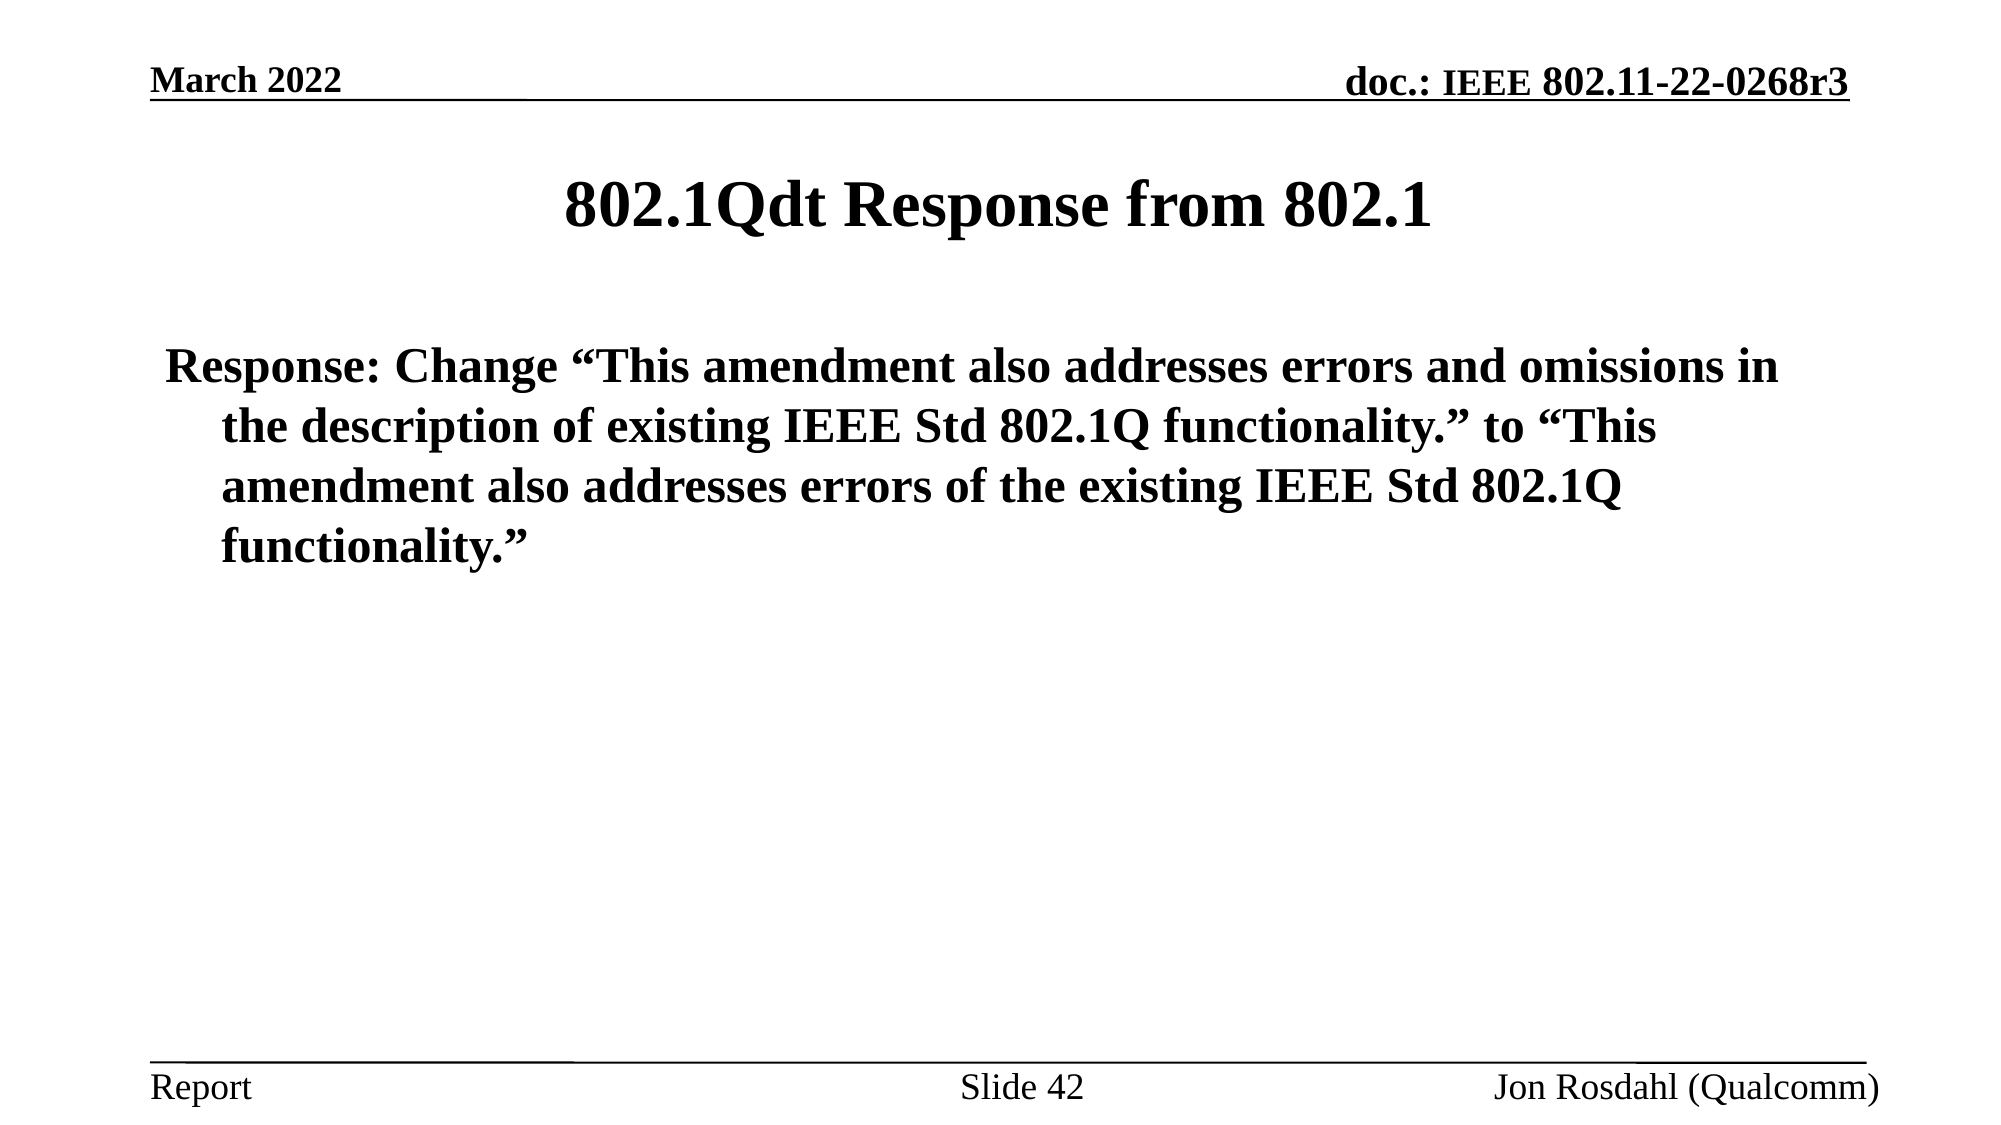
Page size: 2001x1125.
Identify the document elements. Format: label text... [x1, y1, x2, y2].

slide_number Slide 42 [950, 1061, 1095, 1125]
footer Jon Rosdahl (Qualcomm) [1436, 1061, 1881, 1108]
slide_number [149, 49, 431, 100]
title 802.1Qdt Response from 802.1 [149, 112, 1850, 288]
list Response: Change “This amendment also addresses errors and omissions in the description of existing IEEE Std 802.1Q functionality.” to “This amendment also addresses errors of the existing IEEE Std 802.1Q functionality.” [149, 324, 1850, 1000]
